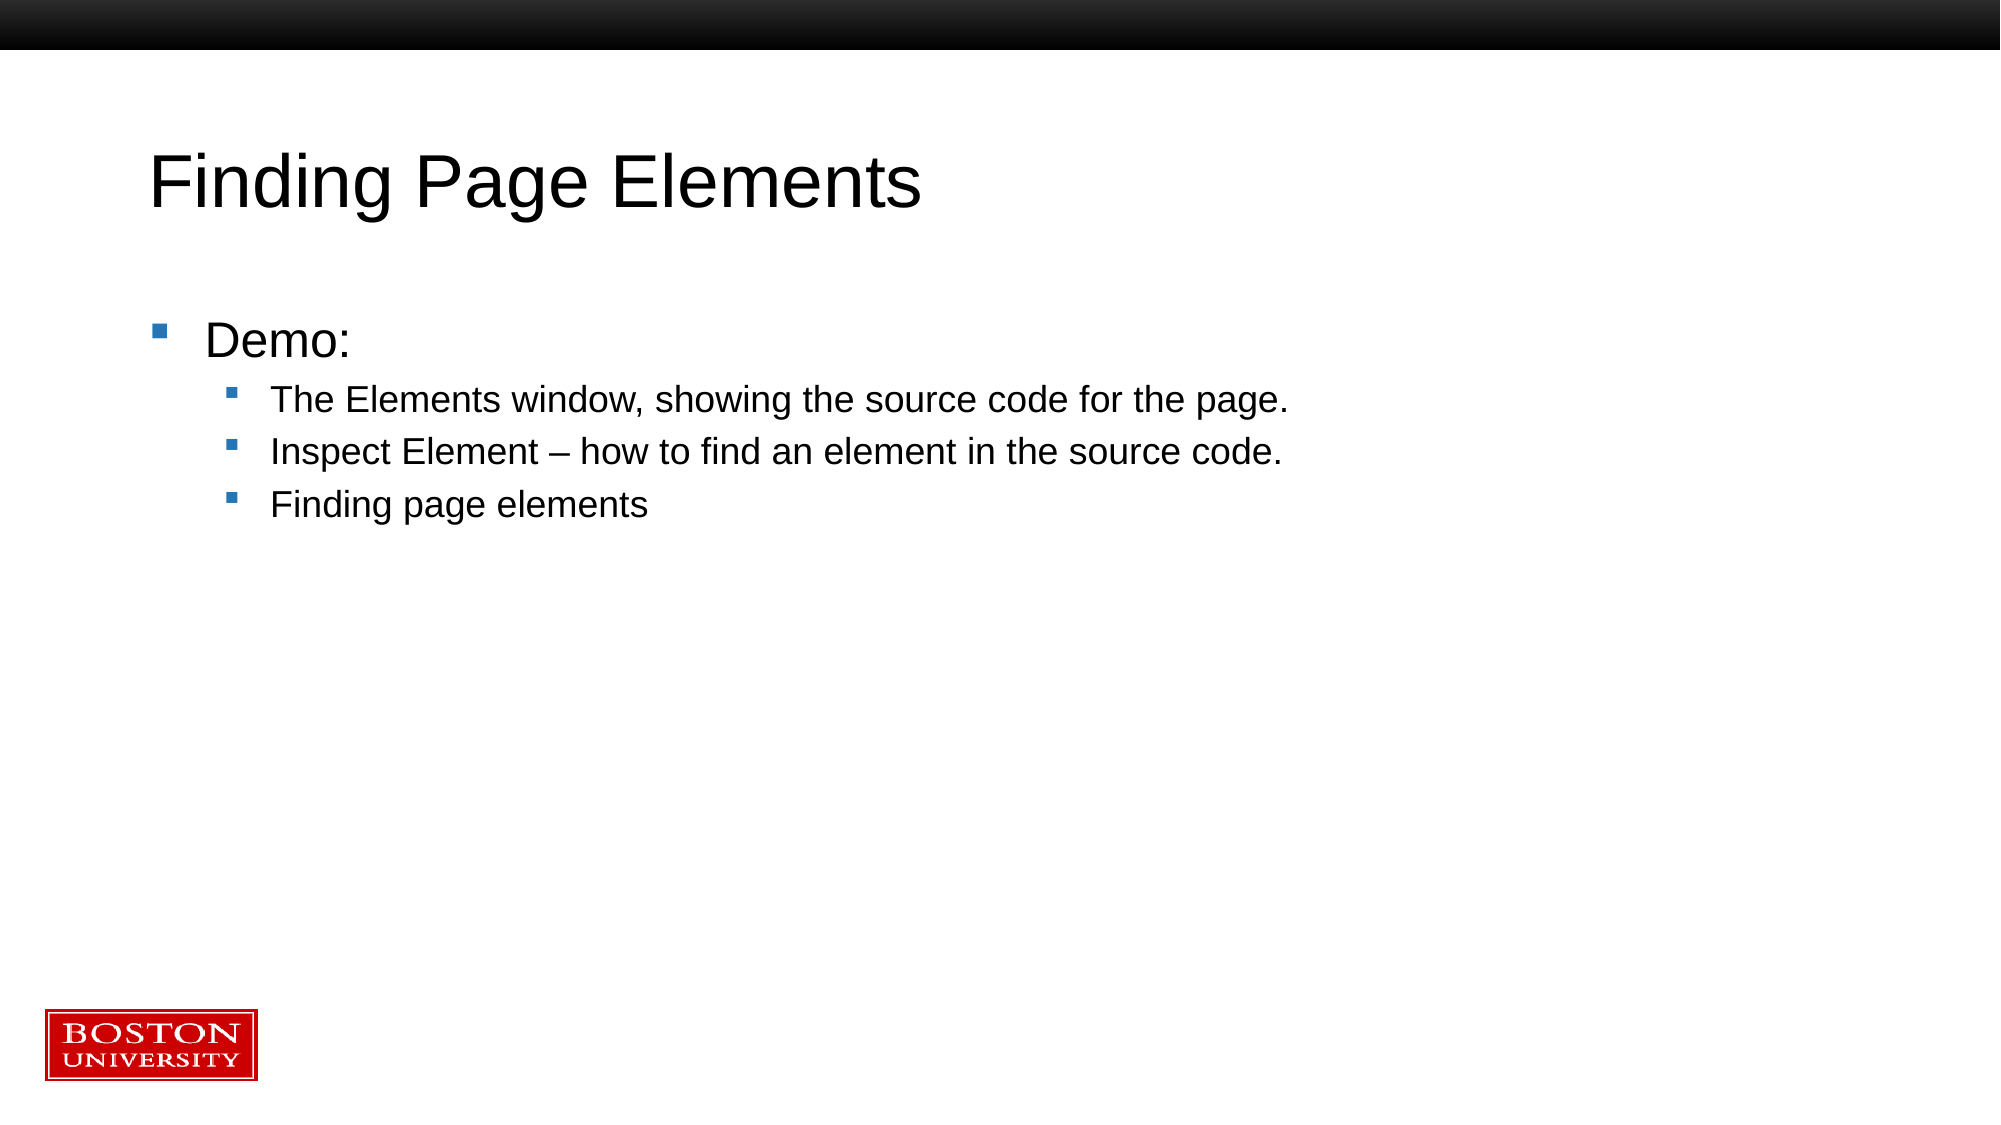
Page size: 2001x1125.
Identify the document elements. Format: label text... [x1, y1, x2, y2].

picture [45, 1009, 258, 1081]
list Demo: The Elements window, showing the source code for the page. Inspect Element – how to find an element in the source code. Finding page elements [133, 299, 1867, 938]
title Finding Page Elements [133, 125, 1867, 238]
